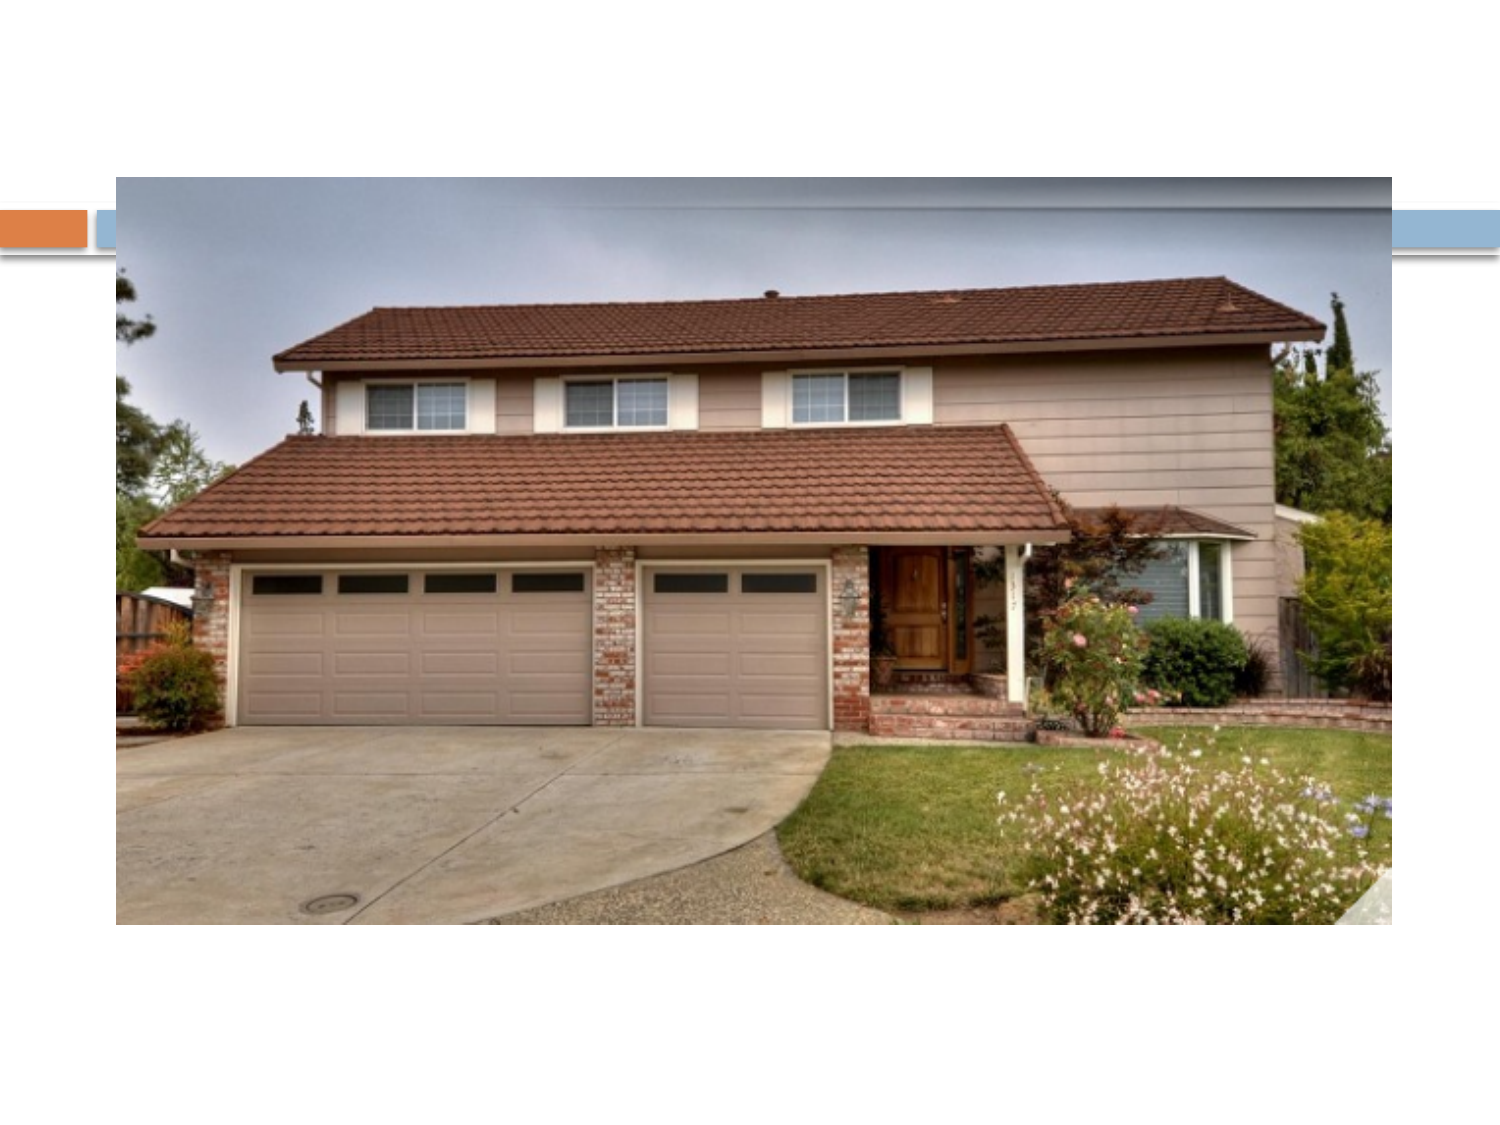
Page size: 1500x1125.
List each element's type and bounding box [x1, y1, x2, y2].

picture [115, 177, 1392, 926]
